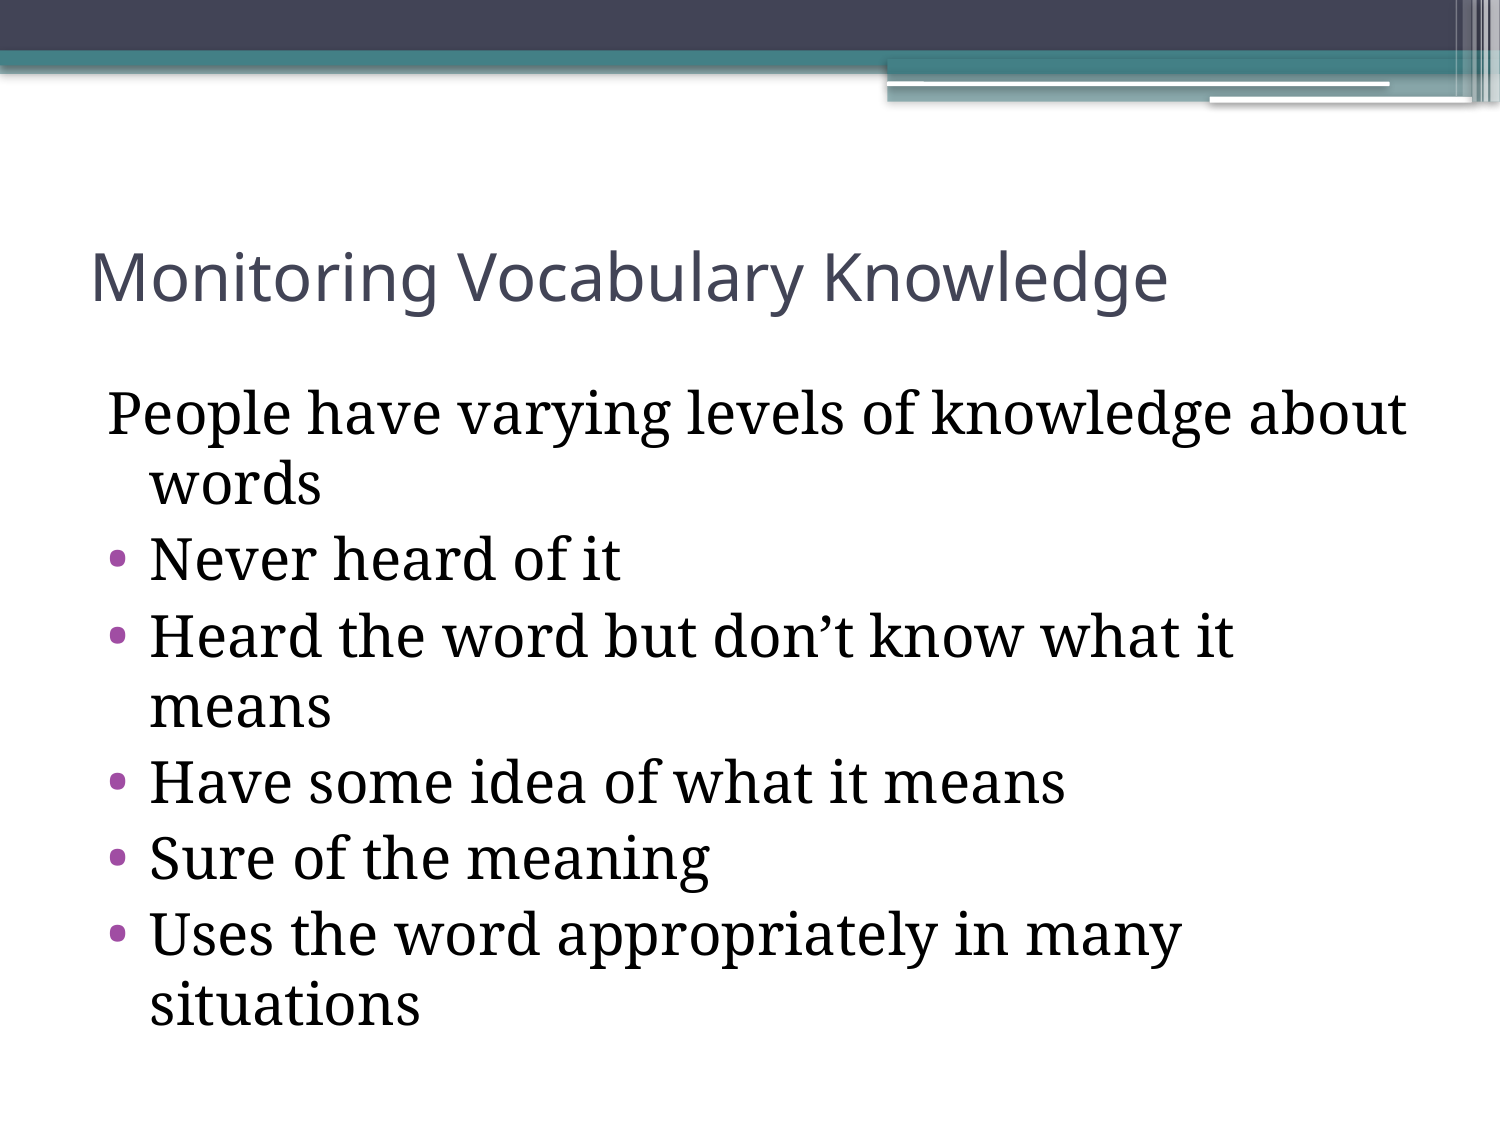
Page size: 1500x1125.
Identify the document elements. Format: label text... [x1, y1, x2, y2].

title Monitoring Vocabulary Knowledge [75, 187, 1425, 363]
list People have varying levels of knowledge about words Never heard of it Heard the word but don’t know what it means Have some idea of what it means Sure of the meaning Uses the word appropriately in many situations [75, 368, 1425, 1079]
